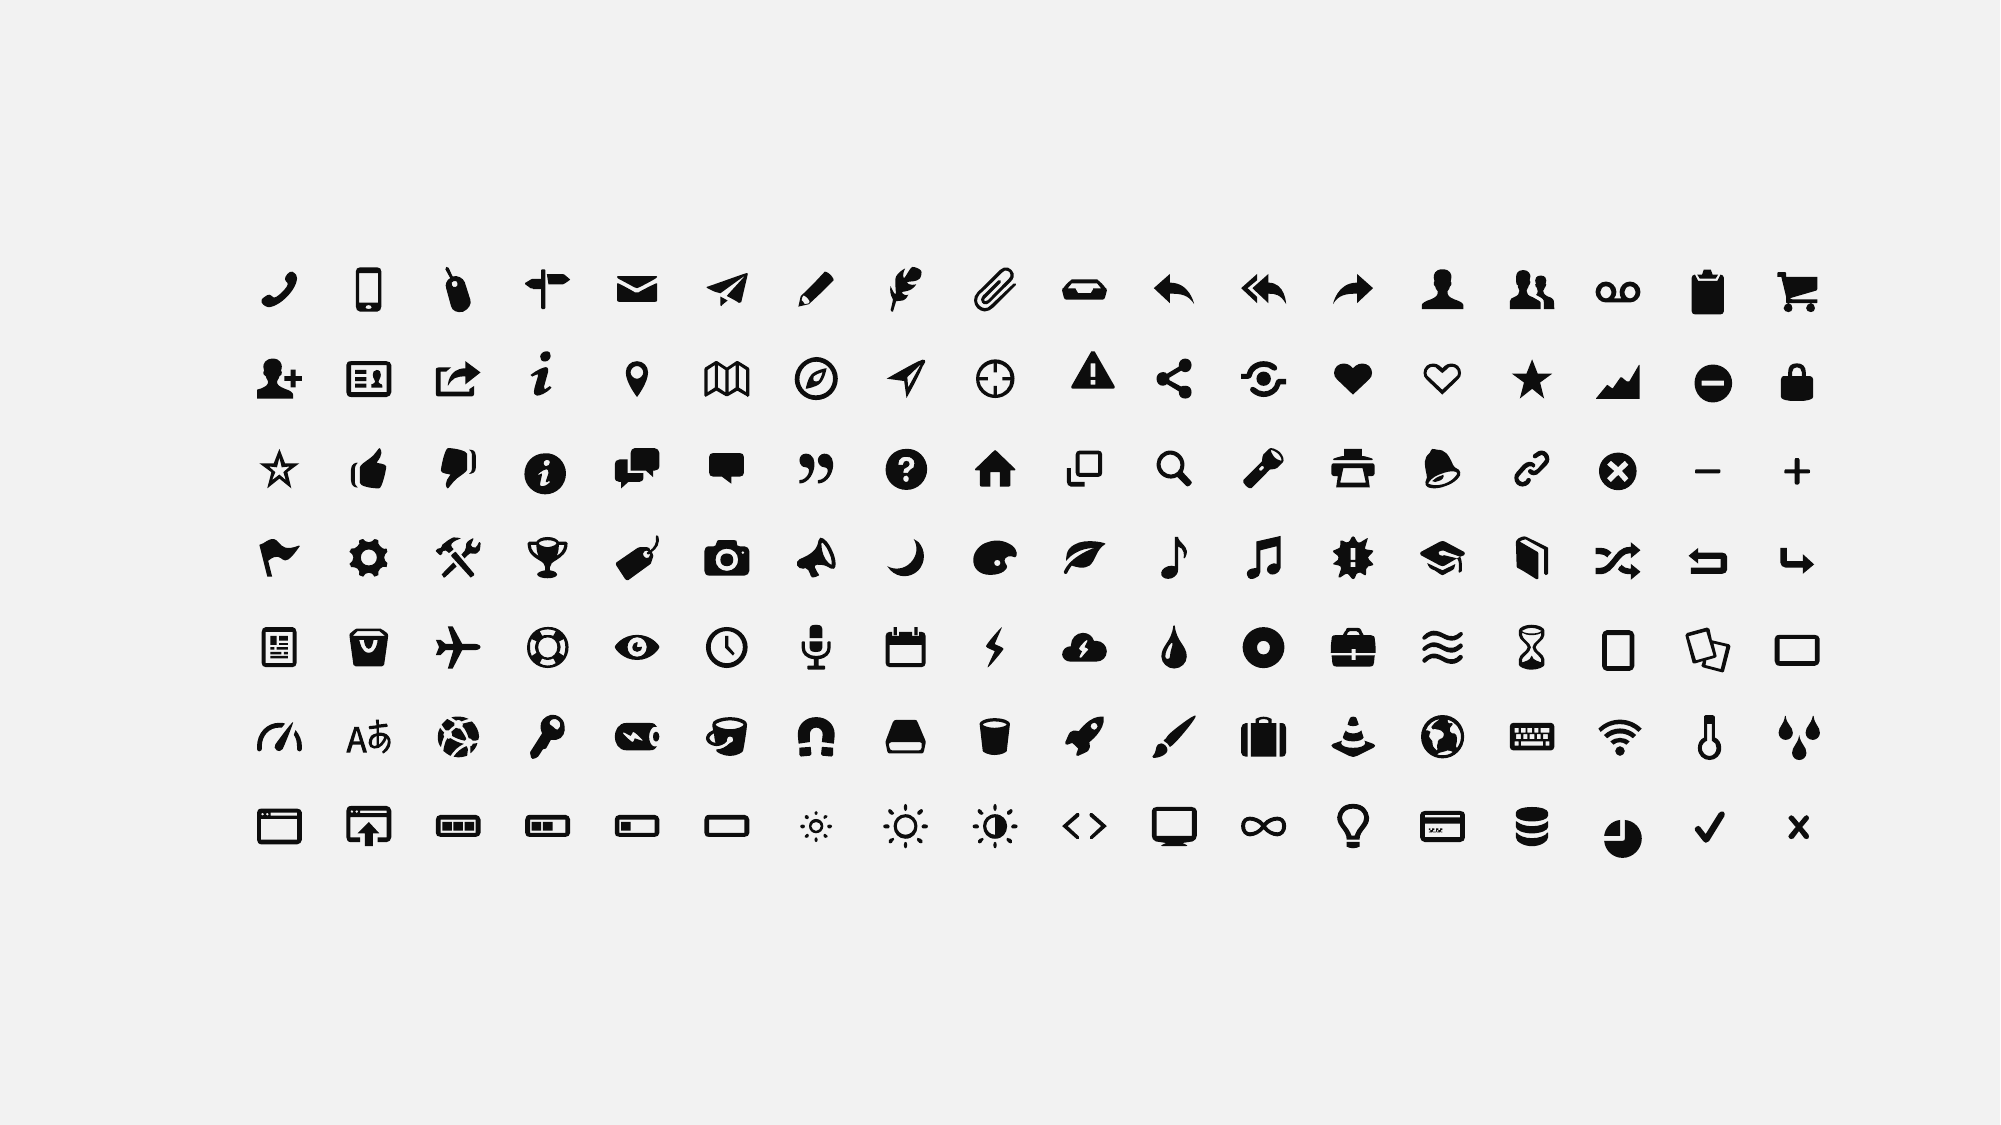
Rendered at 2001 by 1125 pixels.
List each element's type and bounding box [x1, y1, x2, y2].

text_box [972, 824, 980, 829]
text_box [1062, 279, 1107, 300]
text_box [284, 369, 302, 388]
text_box [1156, 450, 1192, 487]
text_box [1065, 716, 1104, 756]
text_box [1347, 716, 1359, 727]
text_box [1333, 448, 1373, 461]
text_box [1241, 361, 1278, 379]
text_box [1063, 541, 1106, 574]
text_box [888, 837, 895, 844]
text_box [1161, 536, 1187, 579]
text_box [435, 814, 481, 837]
text_box [709, 453, 744, 484]
text_box [794, 356, 838, 401]
text_box [1518, 624, 1545, 670]
text_box [1780, 547, 1815, 574]
text_box [704, 814, 750, 837]
text_box [1777, 272, 1818, 313]
text_box [1515, 536, 1549, 580]
text_box [1334, 363, 1373, 395]
text_box [1156, 358, 1192, 399]
text_box [821, 746, 834, 757]
text_box [1595, 281, 1641, 303]
text_box [453, 746, 468, 758]
text_box [973, 540, 1017, 575]
text_box [1333, 273, 1374, 305]
text_box [349, 539, 388, 577]
text_box [257, 358, 294, 399]
text_box [885, 627, 926, 668]
text_box [1604, 819, 1642, 858]
text_box [346, 805, 392, 843]
text_box [1535, 275, 1555, 310]
text_box [259, 539, 300, 577]
text_box [1153, 273, 1195, 305]
text_box [1697, 715, 1722, 761]
text_box [1421, 715, 1465, 759]
text_box [1330, 627, 1376, 653]
text_box [1615, 746, 1625, 756]
text_box [1511, 359, 1553, 399]
text_box [705, 626, 748, 669]
text_box [653, 731, 660, 742]
text_box [798, 271, 834, 307]
text_box [1062, 813, 1080, 839]
text_box [1805, 715, 1820, 740]
text_box [274, 722, 294, 752]
text_box [1596, 364, 1640, 399]
text_box [469, 449, 476, 474]
text_box [979, 718, 1010, 756]
text_box [435, 367, 475, 397]
text_box [257, 722, 286, 752]
text_box [1509, 722, 1555, 751]
text_box [1252, 273, 1287, 305]
text_box [614, 814, 660, 837]
text_box [1515, 806, 1549, 822]
text_box [293, 730, 302, 752]
text_box [525, 814, 571, 837]
text_box [1071, 351, 1115, 389]
text_box [527, 626, 569, 669]
text_box [617, 283, 658, 302]
text_box [614, 722, 658, 751]
text_box [1778, 715, 1793, 740]
text_box [259, 448, 300, 489]
text_box [617, 276, 658, 289]
text_box [1423, 363, 1462, 395]
text_box [706, 273, 748, 303]
text_box [615, 535, 659, 581]
text_box [355, 267, 382, 312]
text_box [1152, 743, 1168, 758]
text_box [443, 738, 464, 756]
text_box [705, 717, 748, 756]
text_box [983, 814, 1008, 839]
text_box [893, 814, 918, 839]
text_box [524, 453, 566, 495]
text_box [1422, 642, 1463, 653]
text_box [447, 361, 481, 386]
text_box [885, 719, 926, 754]
text_box [1161, 625, 1187, 669]
text_box [1528, 450, 1550, 476]
text_box [1243, 448, 1284, 489]
text_box [797, 717, 835, 744]
text_box [441, 718, 455, 731]
text_box [1346, 841, 1360, 849]
text_box [1075, 450, 1103, 477]
text_box [890, 266, 922, 312]
text_box [1279, 723, 1287, 757]
text_box [903, 803, 908, 812]
text_box [451, 716, 469, 722]
text_box [346, 726, 367, 753]
text_box [720, 296, 728, 307]
text_box [1241, 273, 1258, 304]
text_box [1089, 813, 1107, 839]
text_box [1006, 837, 1012, 844]
text_box [1509, 270, 1541, 310]
text_box [614, 634, 660, 661]
text_box [1342, 730, 1364, 742]
text_box [986, 627, 1004, 668]
text_box [261, 627, 297, 668]
text_box [977, 809, 984, 815]
text_box [445, 266, 471, 313]
text_box [1424, 448, 1461, 489]
text_box [540, 351, 551, 362]
text_box [470, 743, 478, 754]
text_box [1610, 737, 1630, 745]
text_box [1617, 563, 1641, 580]
text_box [530, 367, 552, 396]
text_box [885, 448, 928, 490]
text_box [1685, 627, 1731, 673]
text_box [1332, 536, 1374, 580]
text_box [797, 537, 836, 578]
text_box [1421, 269, 1464, 310]
text_box [437, 727, 445, 747]
text_box [887, 538, 924, 577]
text_box [261, 271, 298, 308]
text_box [349, 628, 389, 667]
text_box [1598, 452, 1637, 491]
text_box [1515, 832, 1549, 847]
text_box [1331, 740, 1376, 757]
text_box [440, 448, 468, 489]
text_box [1256, 371, 1271, 386]
text_box [799, 453, 815, 484]
text_box [1788, 815, 1810, 840]
text_box [1603, 728, 1637, 739]
text_box [630, 448, 660, 478]
text_box [435, 626, 481, 669]
text_box [527, 536, 568, 579]
text_box [451, 727, 467, 741]
text_box [257, 808, 302, 845]
text_box [1688, 547, 1728, 574]
text_box [974, 450, 1016, 487]
text_box [976, 359, 1015, 399]
text_box [799, 746, 812, 757]
text_box [1774, 634, 1820, 666]
text_box [1250, 378, 1287, 398]
text_box [462, 721, 480, 741]
text_box [1780, 363, 1814, 401]
text_box [368, 719, 391, 754]
text_box [801, 624, 831, 670]
text_box [435, 537, 461, 556]
text_box [1151, 806, 1197, 847]
text_box [974, 267, 1016, 312]
text_box [903, 841, 908, 849]
text_box [530, 714, 565, 759]
text_box [1062, 632, 1107, 662]
text_box [1250, 716, 1277, 757]
text_box [1420, 541, 1465, 573]
text_box [1515, 821, 1549, 834]
text_box [886, 359, 926, 398]
text_box [1337, 803, 1370, 840]
text_box [1695, 469, 1721, 474]
text_box [1427, 563, 1456, 576]
text_box [1242, 627, 1285, 669]
text_box [1792, 735, 1807, 761]
text_box [1422, 653, 1463, 664]
text_box [614, 459, 644, 489]
text_box [359, 448, 387, 489]
text_box [978, 837, 984, 844]
text_box [441, 562, 457, 578]
text_box [1694, 364, 1733, 403]
text_box [808, 818, 824, 834]
text_box [1598, 719, 1642, 732]
text_box [1595, 542, 1641, 575]
text_box [1422, 630, 1463, 641]
text_box [1241, 816, 1287, 837]
text_box [451, 538, 481, 578]
text_box [625, 361, 649, 398]
text_box [817, 453, 834, 484]
text_box [1066, 468, 1085, 487]
text_box [346, 361, 392, 398]
text_box [1691, 269, 1724, 315]
text_box [916, 837, 923, 844]
text_box [888, 809, 895, 815]
text_box [357, 821, 380, 847]
text_box [1163, 715, 1196, 747]
text_box [1694, 811, 1725, 843]
text_box [1514, 461, 1536, 487]
text_box [704, 361, 750, 398]
text_box [704, 540, 750, 576]
text_box [350, 462, 358, 488]
text_box [525, 269, 571, 310]
text_box [1784, 458, 1811, 485]
text_box [1241, 723, 1248, 757]
text_box [1331, 463, 1375, 488]
text_box [1602, 630, 1635, 671]
text_box [1420, 810, 1465, 843]
text_box [1246, 535, 1281, 579]
text_box [1331, 655, 1375, 667]
